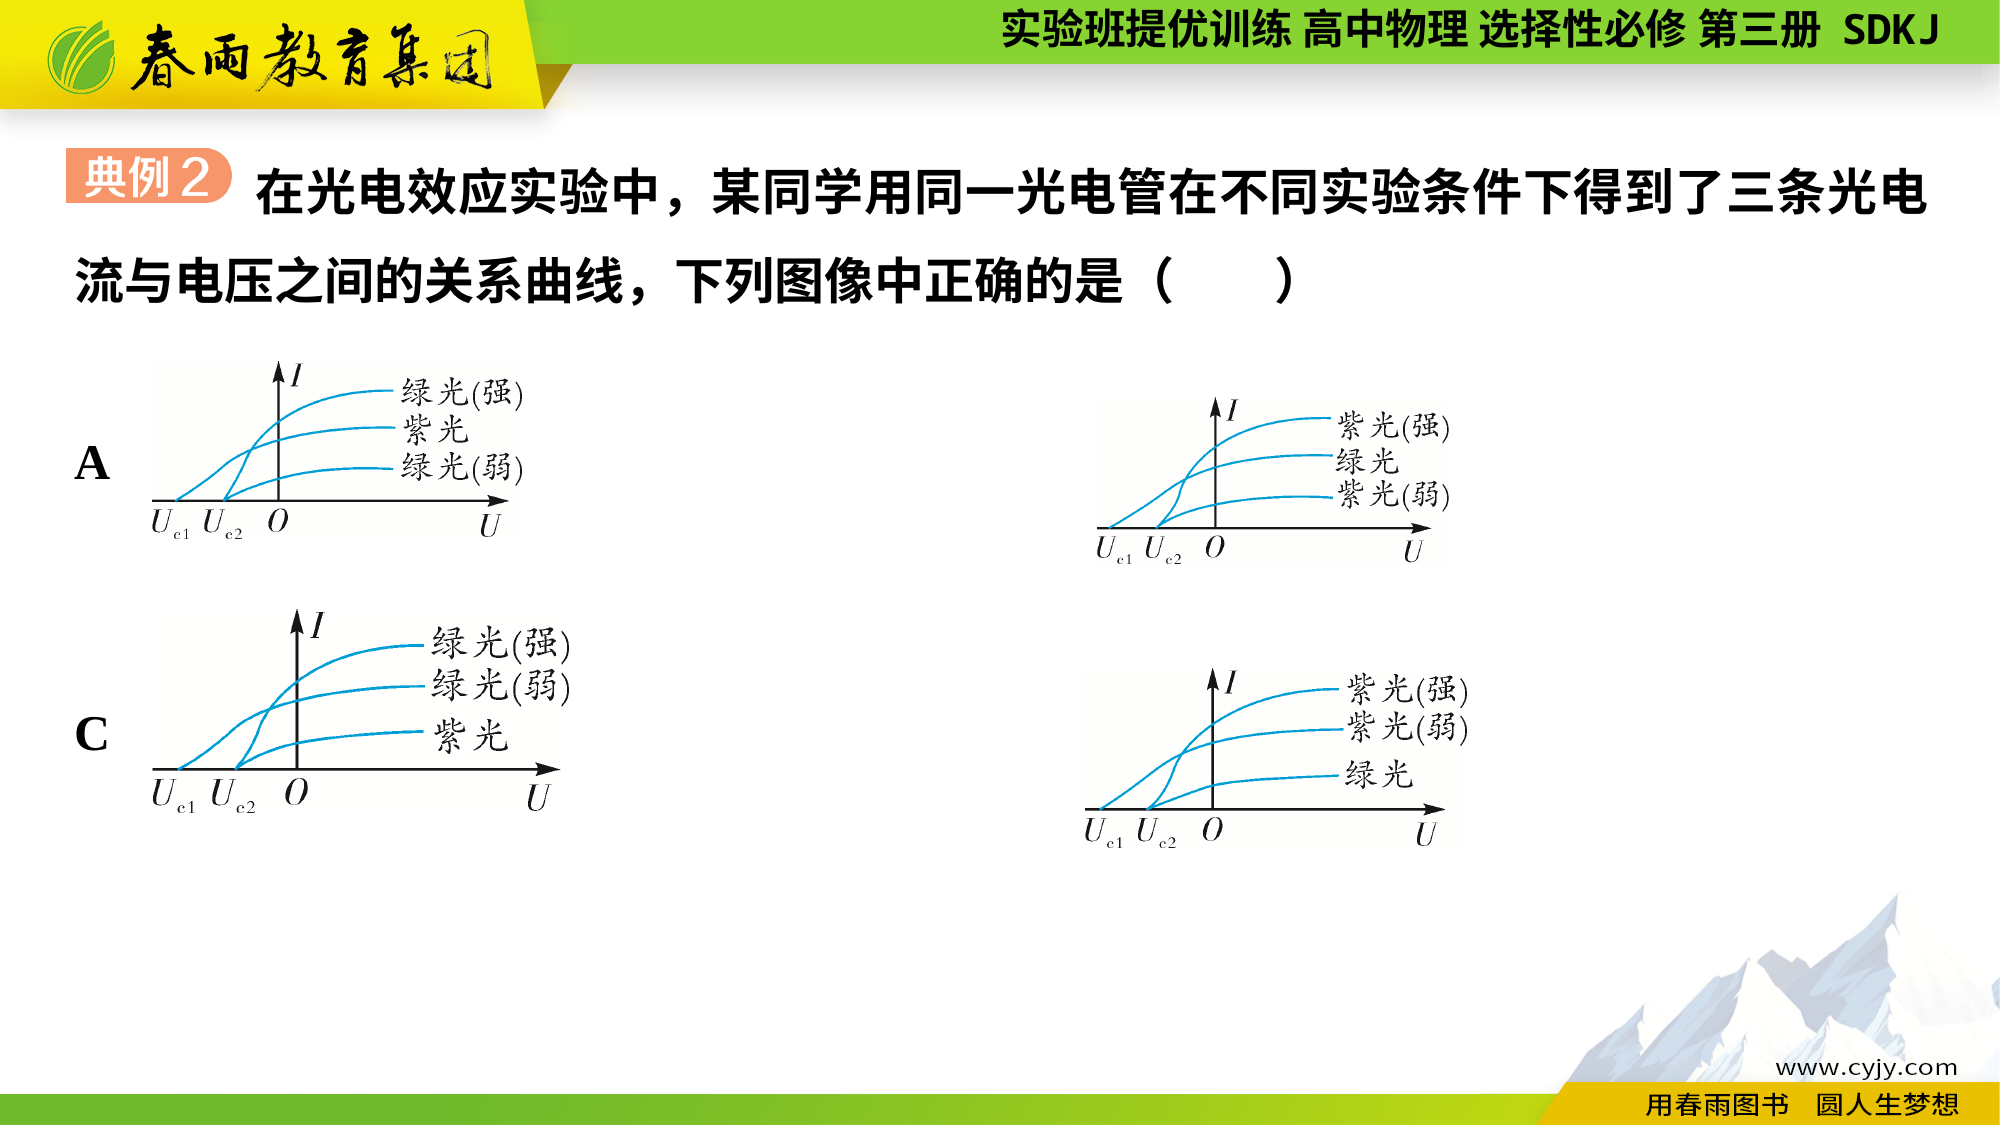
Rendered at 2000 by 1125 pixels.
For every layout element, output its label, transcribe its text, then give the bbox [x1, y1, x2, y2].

list 在光电效应实验中，某同学用同一光电管在不同实验条件下得到了三条光电流与电压之间的关系曲线，下列图像中正确的是（ ） A B C D [59, 122, 1944, 774]
picture [0, 0, 2000, 1125]
